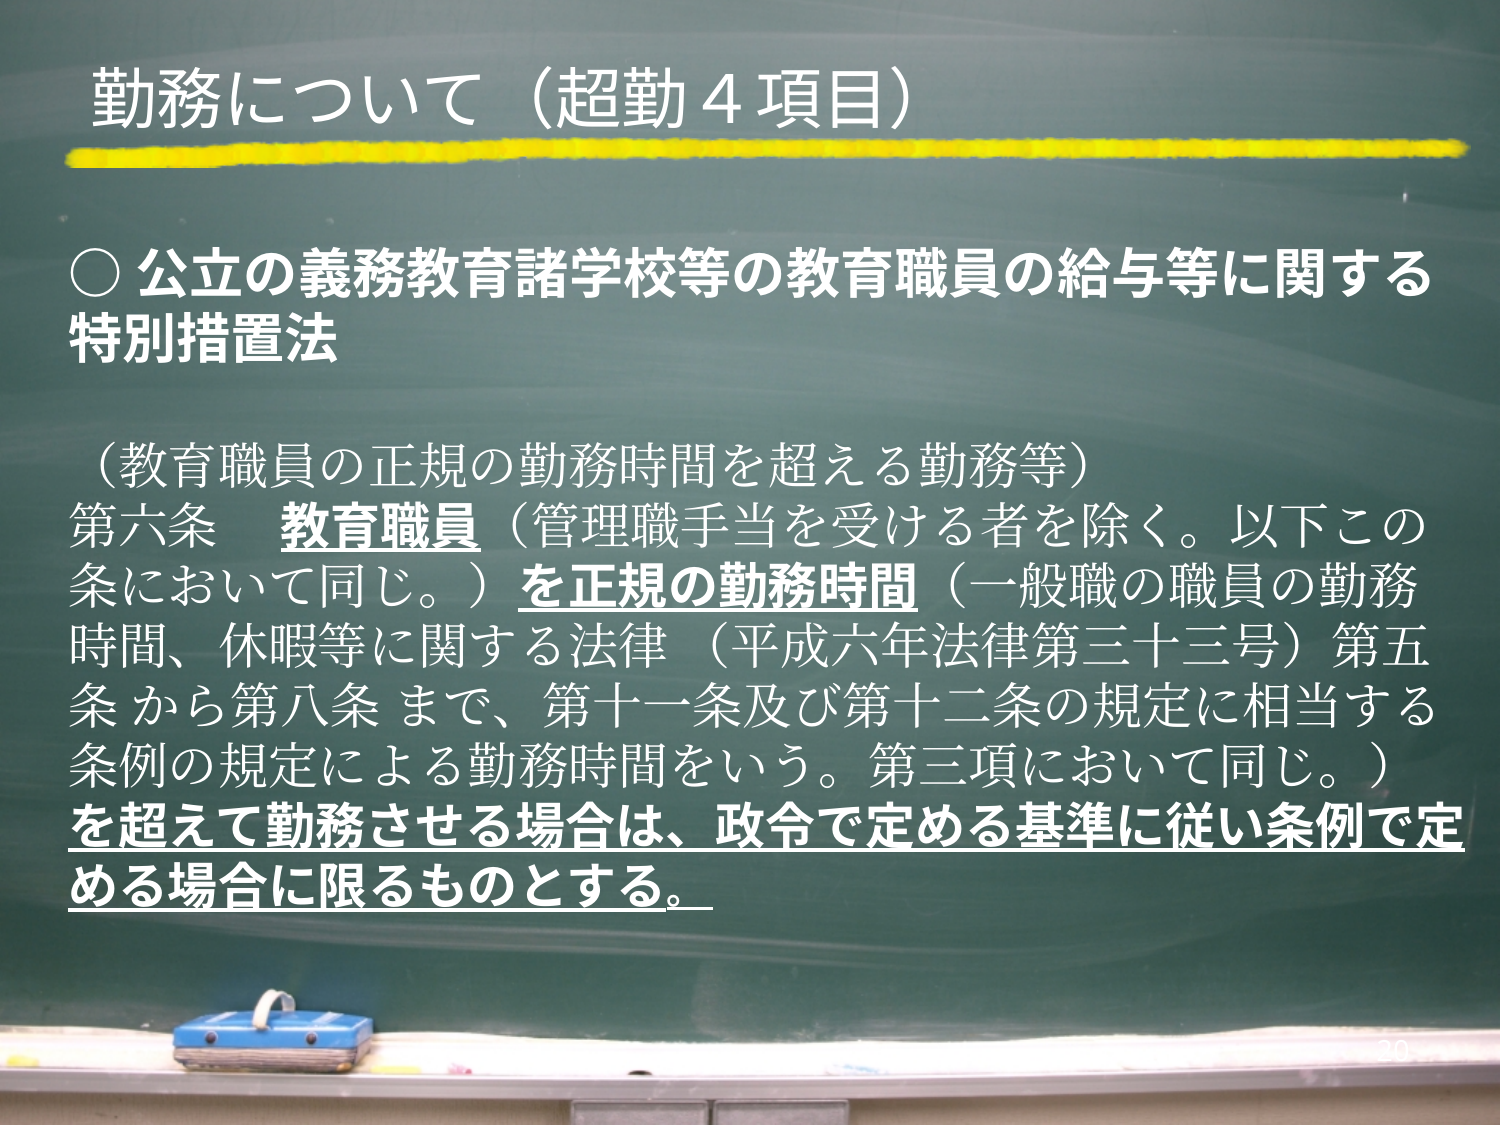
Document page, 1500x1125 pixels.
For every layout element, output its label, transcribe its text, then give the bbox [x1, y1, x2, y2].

text_box ○公立の義務教育諸学校等の教育職員の給与等に関する特別措置法 （教育職員の正規の勤務時間を超える勤務等） 第六条 教育職員（管理職手当を受ける者を除く。以下この条において同じ。）を正規の勤務時間（一般職の職員の勤務時間、休暇等に関する法律 （平成六年法律第三十三号）第五条 から第八条 まで、第十一条及び第十二条の規定に相当する条例の規定による勤務時間をいう。第三項において同じ。）を超えて勤務させる場合は、政令で定める基準に従い条例で定める場合に限るものとする。 [53, 231, 1483, 953]
title 勤務について（超勤４項目） [75, 45, 1425, 149]
picture [0, 0, 1500, 1125]
slide_number 20 [1074, 1024, 1425, 1103]
